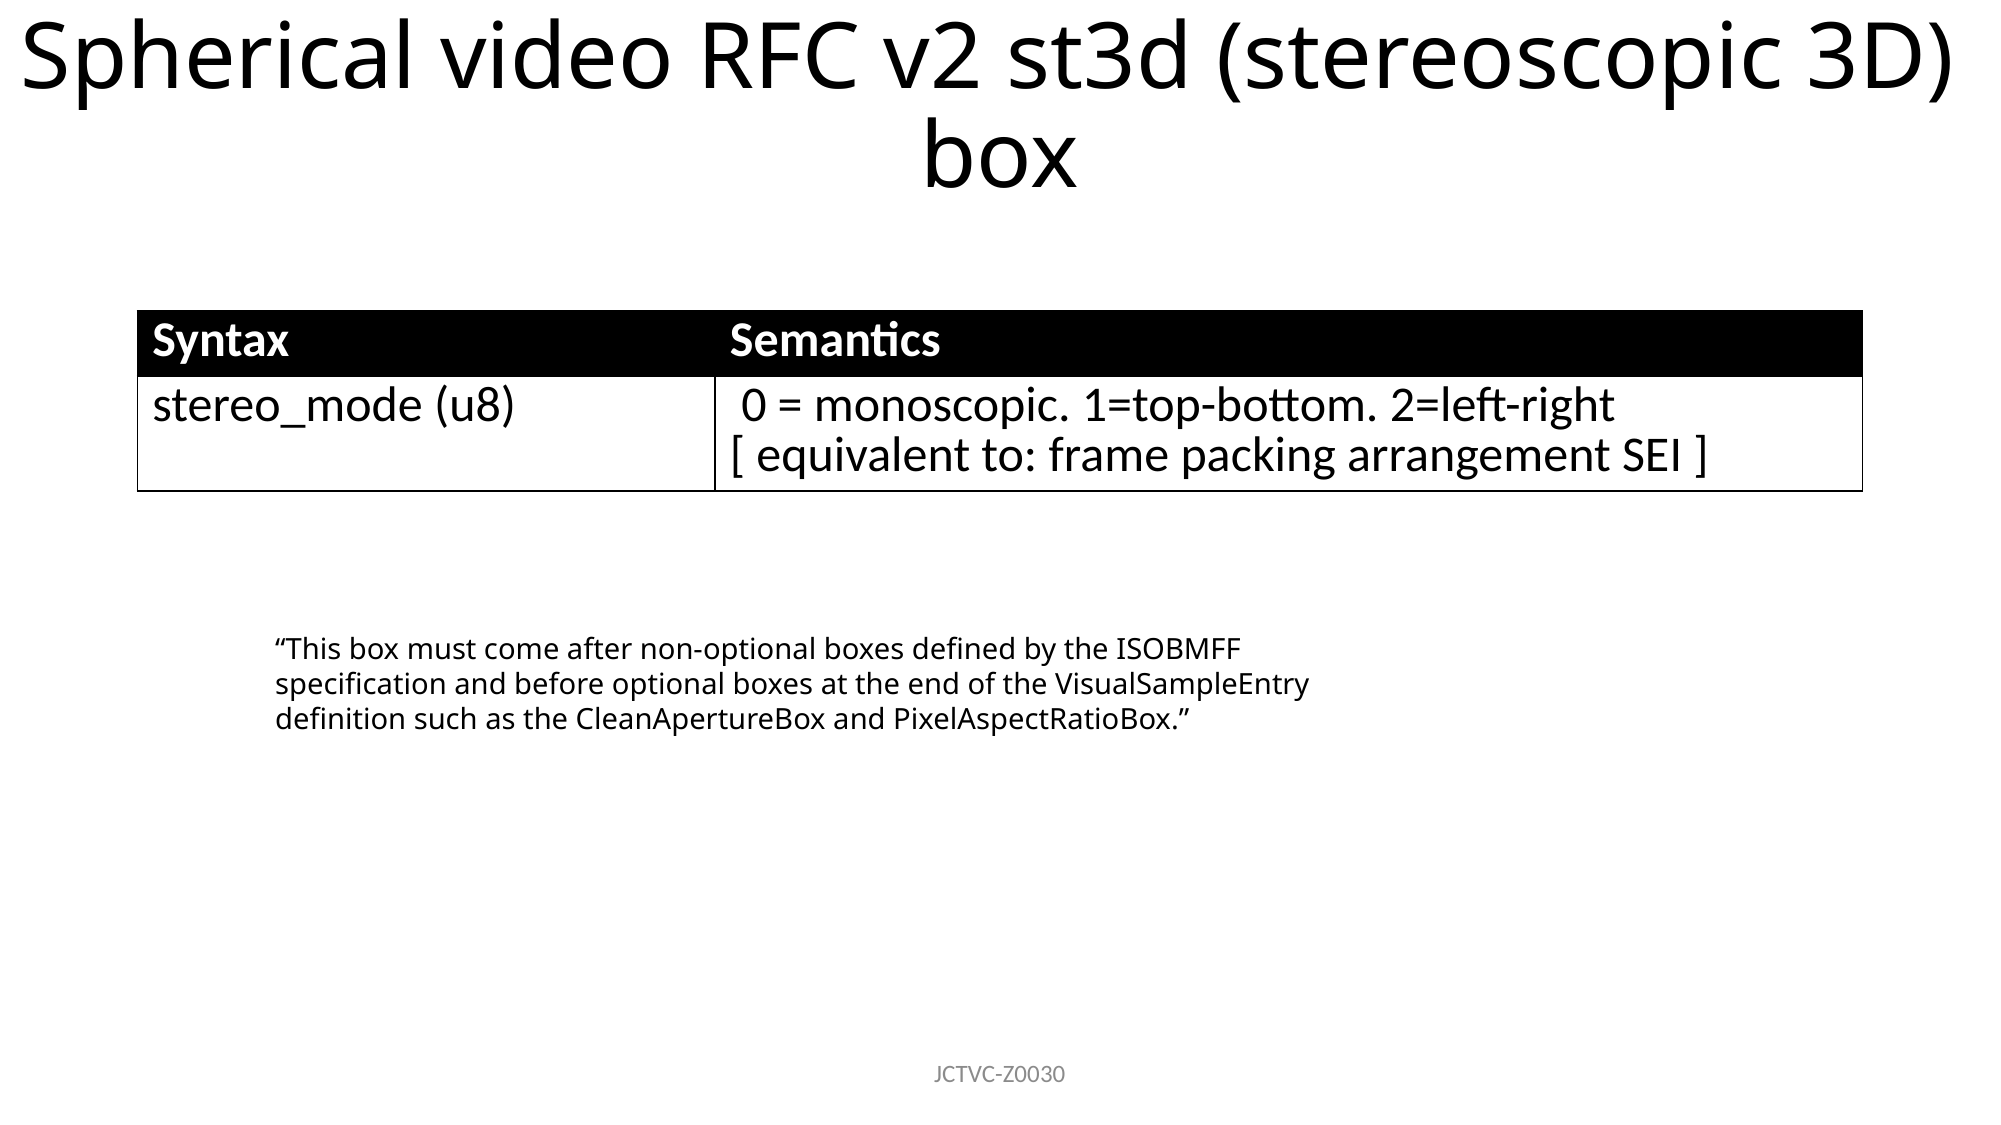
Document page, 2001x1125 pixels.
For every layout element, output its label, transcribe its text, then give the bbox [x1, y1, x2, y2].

table_header Syntax [138, 312, 714, 375]
table_cell 0 = monoscopic. 1=top-bottom. 2=left-right [ equivalent to: frame packing arrangement SEI ] [716, 377, 1862, 490]
table_cell stereo_mode (u8) [138, 377, 714, 490]
footer JCTVC-Z0030 [662, 1042, 1338, 1103]
text_box “This box must come after non-optional boxes defined by the ISOBMFF specification and before optional boxes at the end of the VisualSampleEntry definition such as the CleanApertureBox and PixelAspectRatioBox.” [260, 622, 1682, 743]
title Spherical video RFC v2 st3d (stereoscopic 3D) box [0, 0, 2000, 218]
table_header Semantics [716, 312, 1862, 375]
